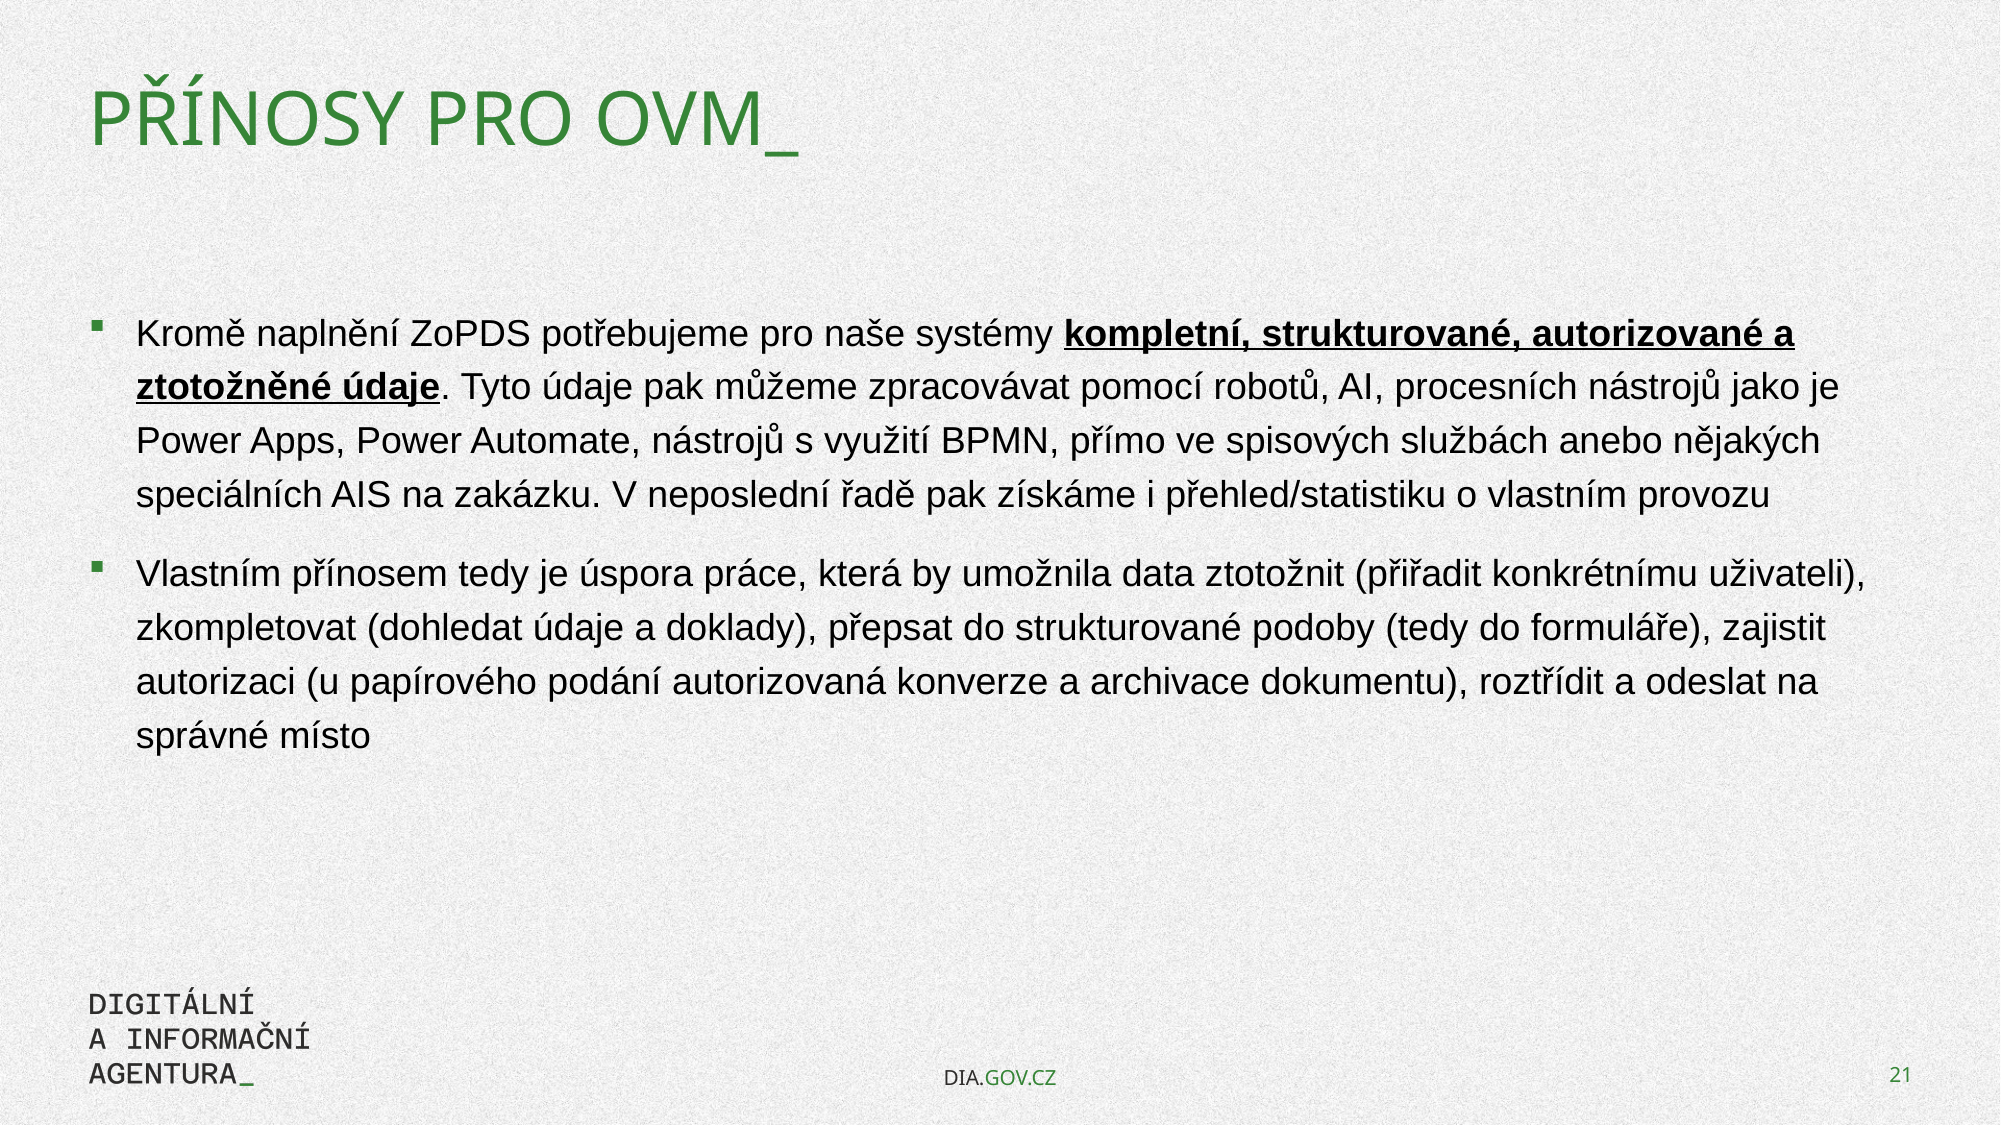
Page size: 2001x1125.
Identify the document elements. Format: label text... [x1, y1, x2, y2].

list Kromě naplnění ZoPDS potřebujeme pro naše systémy kompletní, strukturované, autorizované a ztotožněné údaje. Tyto údaje pak můžeme zpracovávat pomocí robotů, AI, procesních nástrojů jako je Power Apps, Power Automate, nástrojů s využití BPMN, přímo ve spisových službách anebo nějakých speciálních AIS na zakázku. V neposlední řadě pak získáme i přehled/statistiku o vlastním provozu Vlastním přínosem tedy je úspora práce, která by umožnila data ztotožnit (přiřadit konkrétnímu uživateli), zkompletovat (dohledat údaje a doklady), přepsat do strukturované podoby (tedy do formuláře), zajistit autorizaci (u papírového podání autorizovaná konverze a archivace dokumentu), roztřídit a odeslat na správné místo [88, 299, 1912, 980]
footer DIA.GOV.CZ [558, 1037, 1442, 1098]
picture [0, 0, 2001, 1125]
slide_number 21 [1612, 1037, 1928, 1098]
title Přínosy pro OVM_ [88, 70, 1912, 284]
